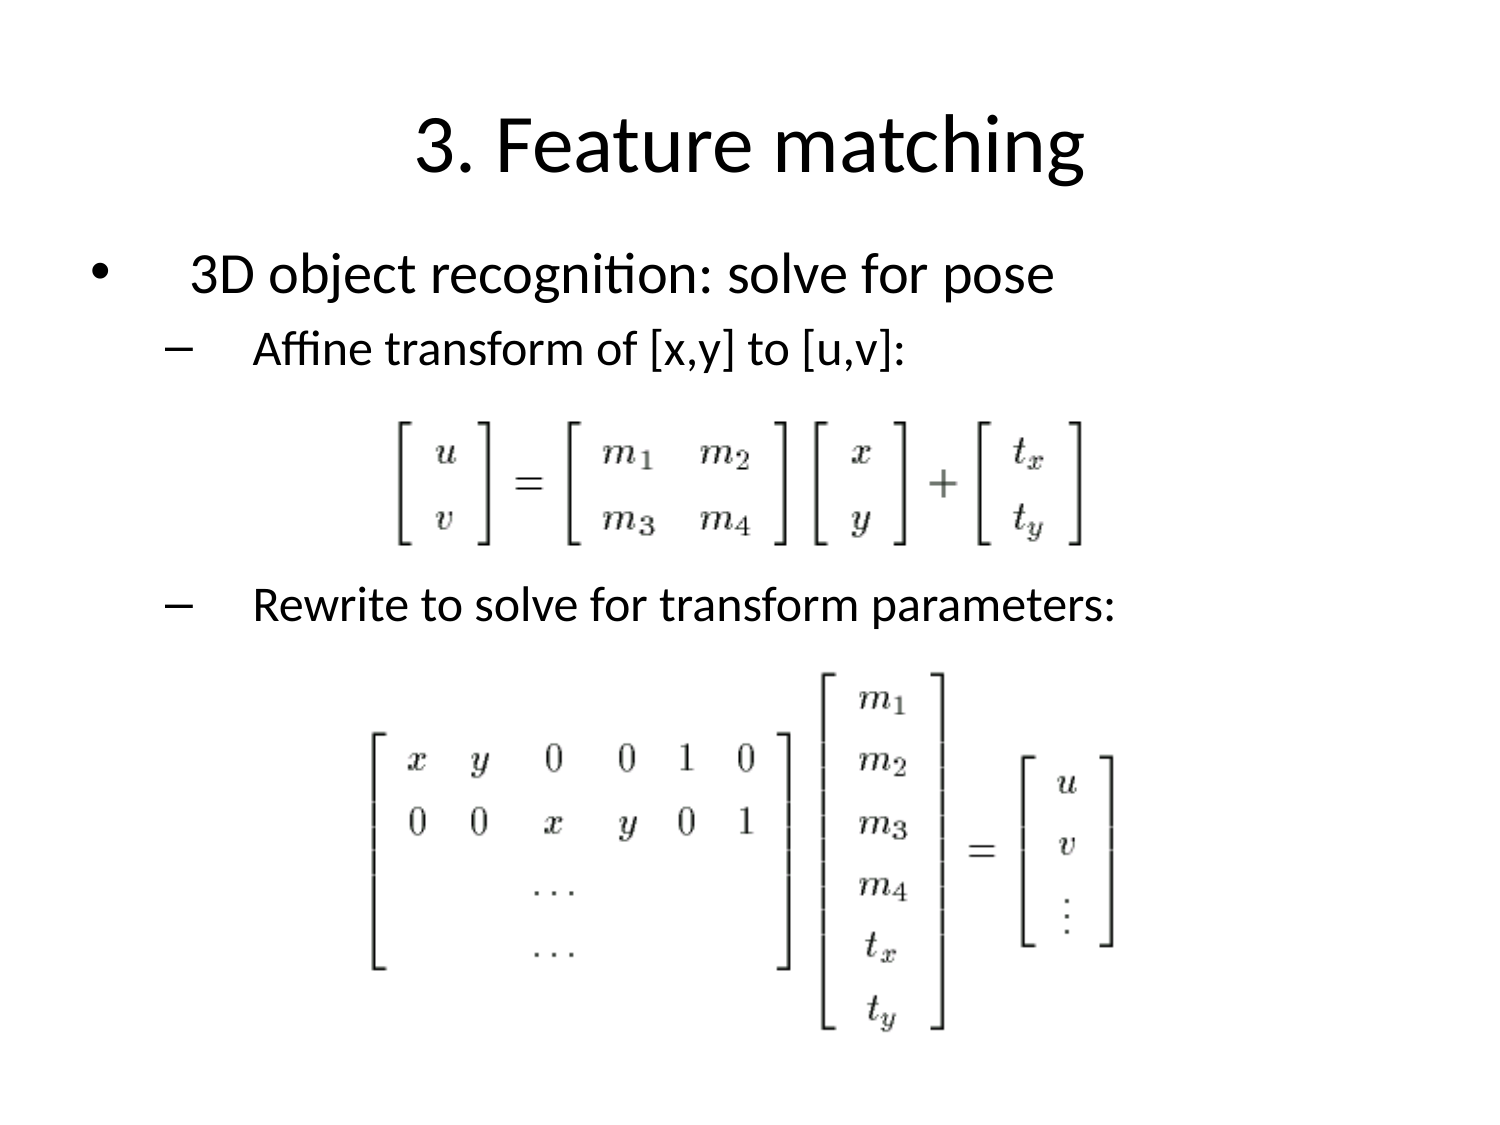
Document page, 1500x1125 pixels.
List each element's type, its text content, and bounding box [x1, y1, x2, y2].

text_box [337, 390, 1176, 578]
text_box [324, 640, 1151, 1063]
title 3. Feature matching [75, 45, 1425, 227]
list 3D object recognition: solve for pose Affine transform of [x,y] to [u,v]: Rewrite to solve for transform parameters: [75, 227, 1425, 971]
